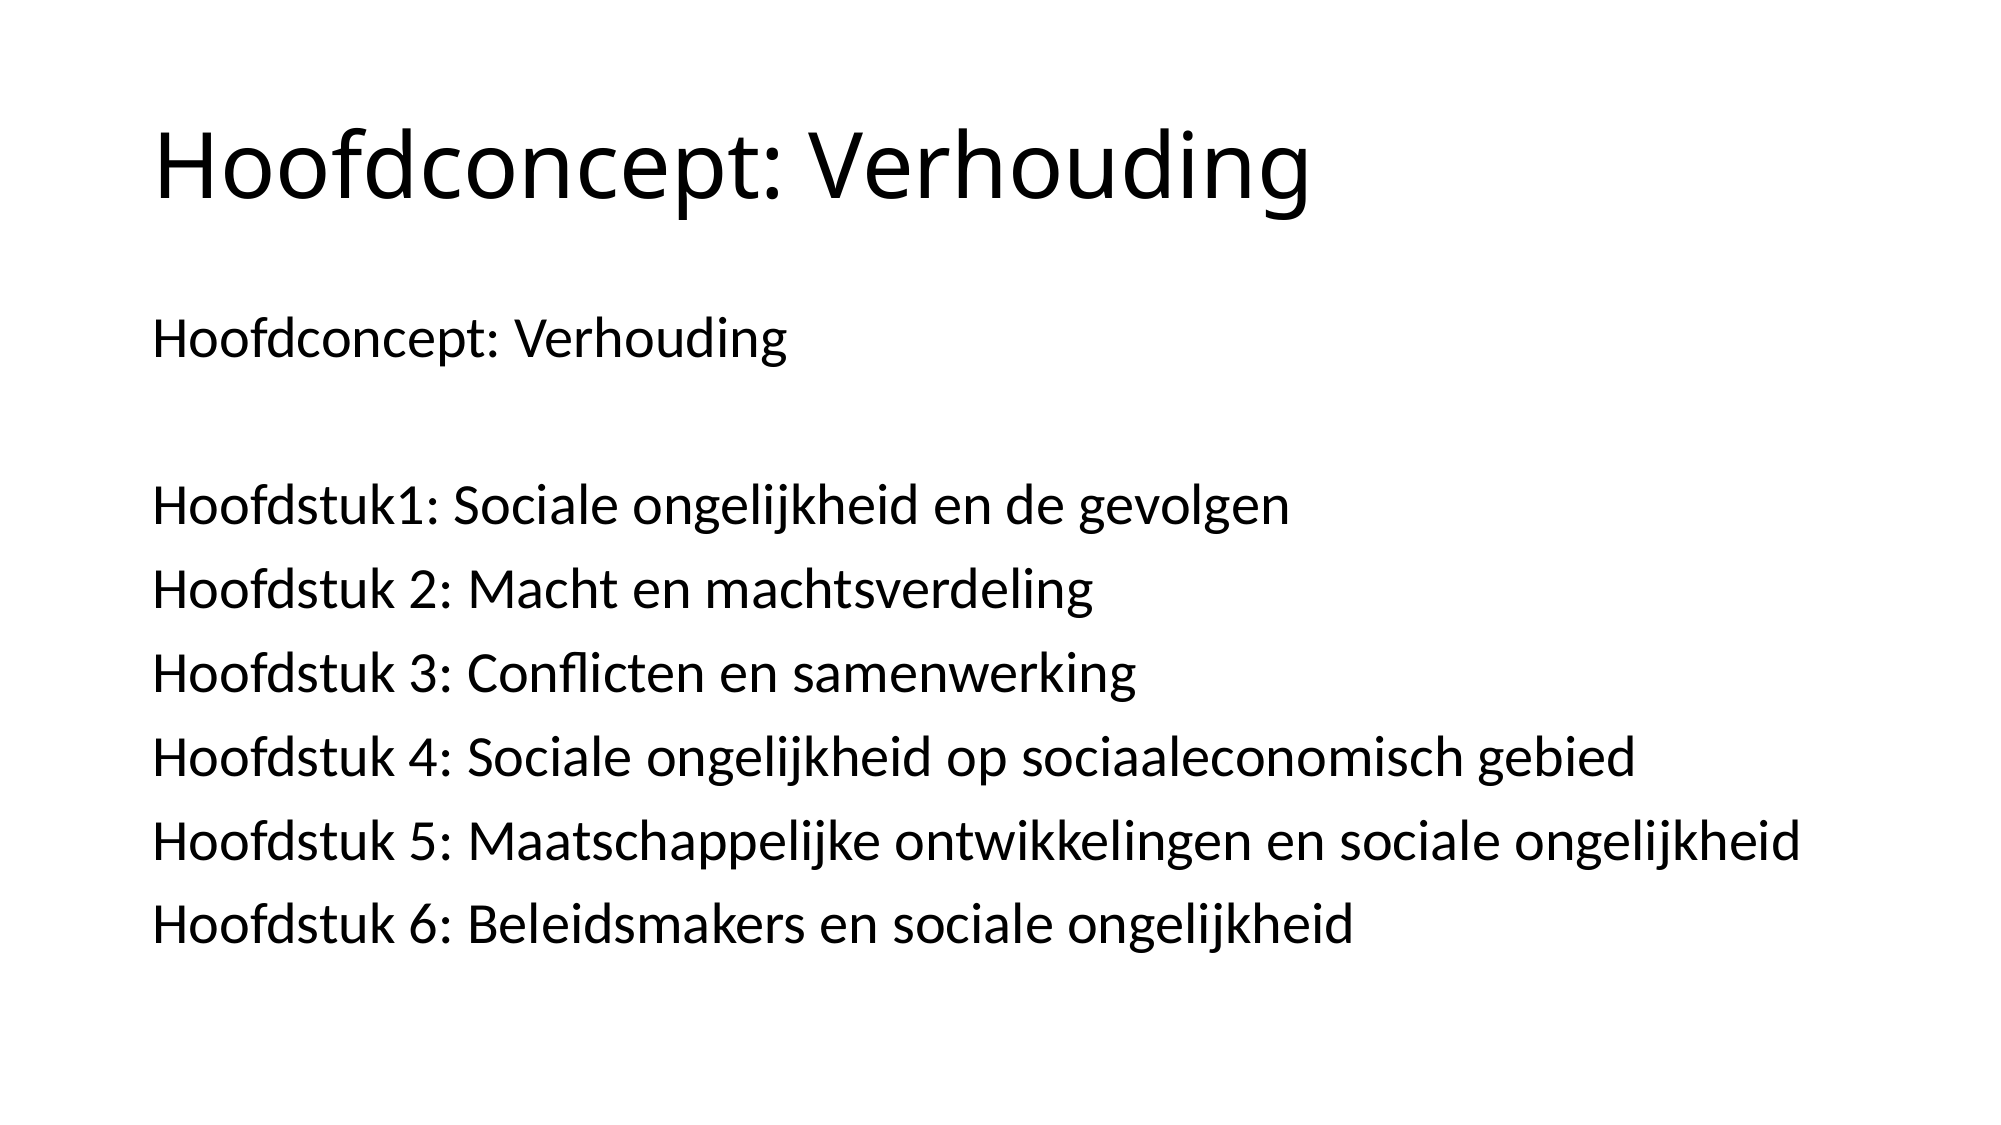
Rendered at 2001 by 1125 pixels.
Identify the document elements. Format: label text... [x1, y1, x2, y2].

title Hoofdconcept: Verhouding [137, 59, 1863, 278]
list Hoofdconcept: Verhouding Hoofdstuk1: Sociale ongelijkheid en de gevolgen Hoofdstuk 2: Macht en machtsverdeling Hoofdstuk 3: Conflicten en samenwerking Hoofdstuk 4: Sociale ongelijkheid op sociaaleconomisch gebied Hoofdstuk 5: Maatschappelijke ontwikkelingen en sociale ongelijkheid Hoofdstuk 6: Beleidsmakers en sociale ongelijkheid [137, 299, 1863, 1014]
